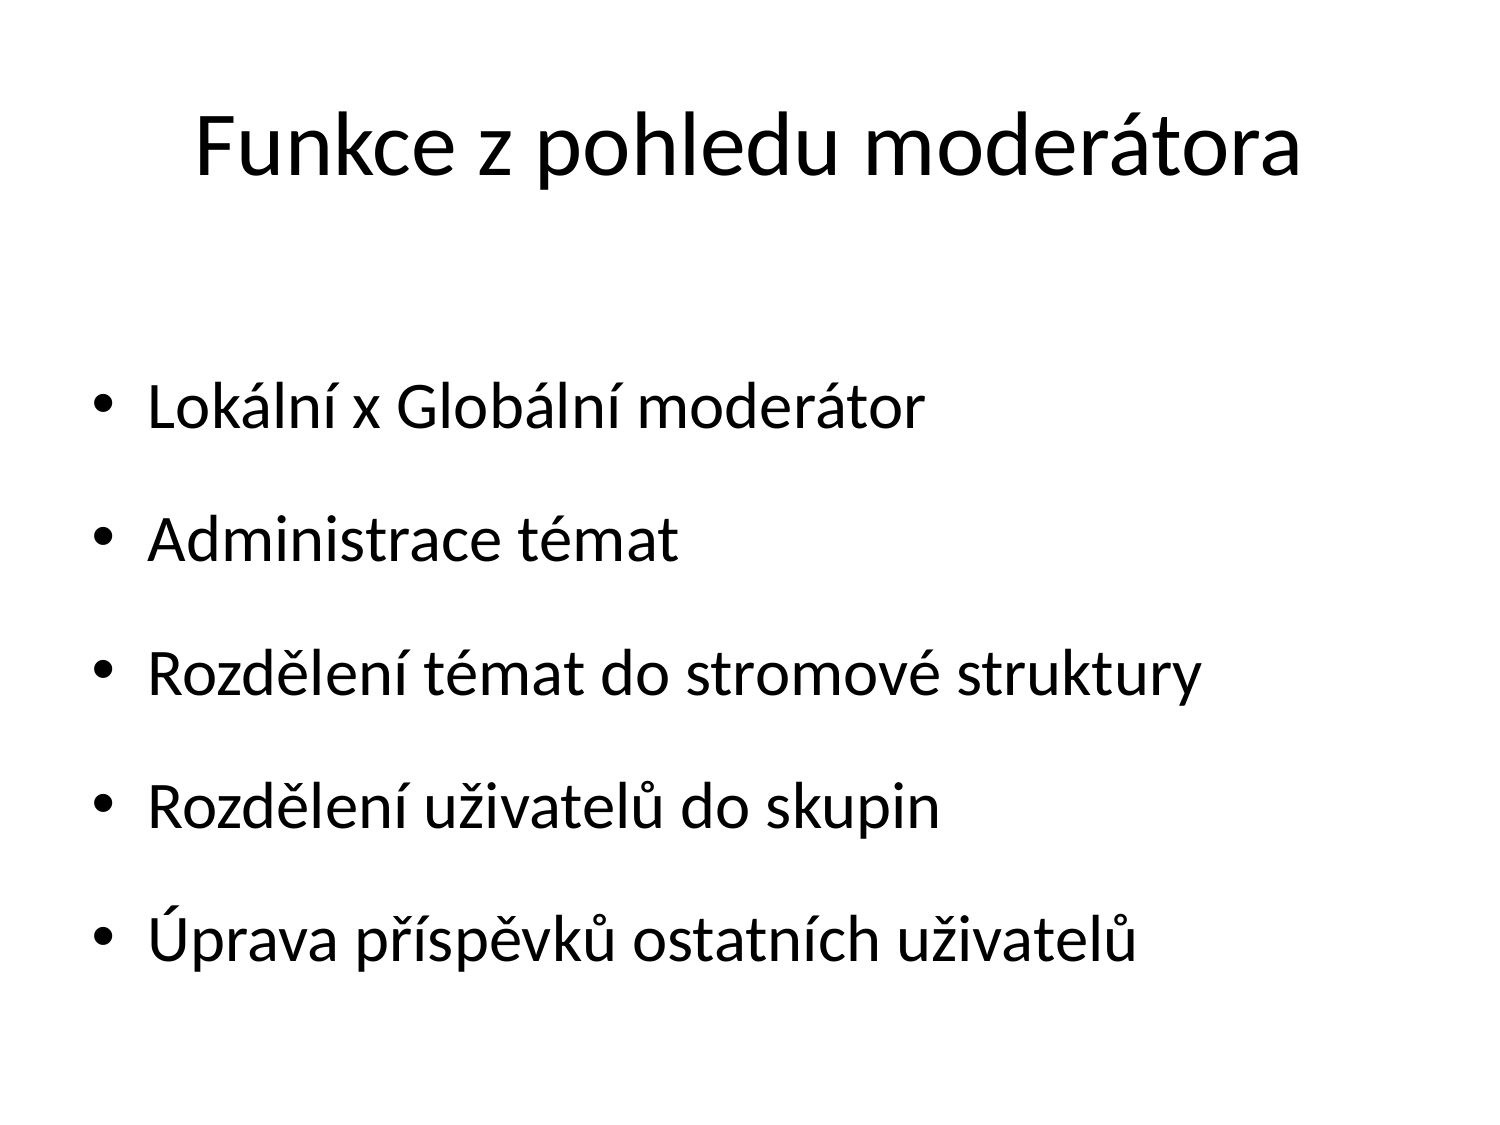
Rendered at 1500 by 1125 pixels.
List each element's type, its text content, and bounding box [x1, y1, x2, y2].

title Funkce z pohledu moderátora [75, 45, 1425, 233]
list Lokální x Globální moderátor Administrace témat Rozdělení témat do stromové struktury Rozdělení uživatelů do skupin Úprava příspěvků ostatních uživatelů [76, 314, 1427, 993]
